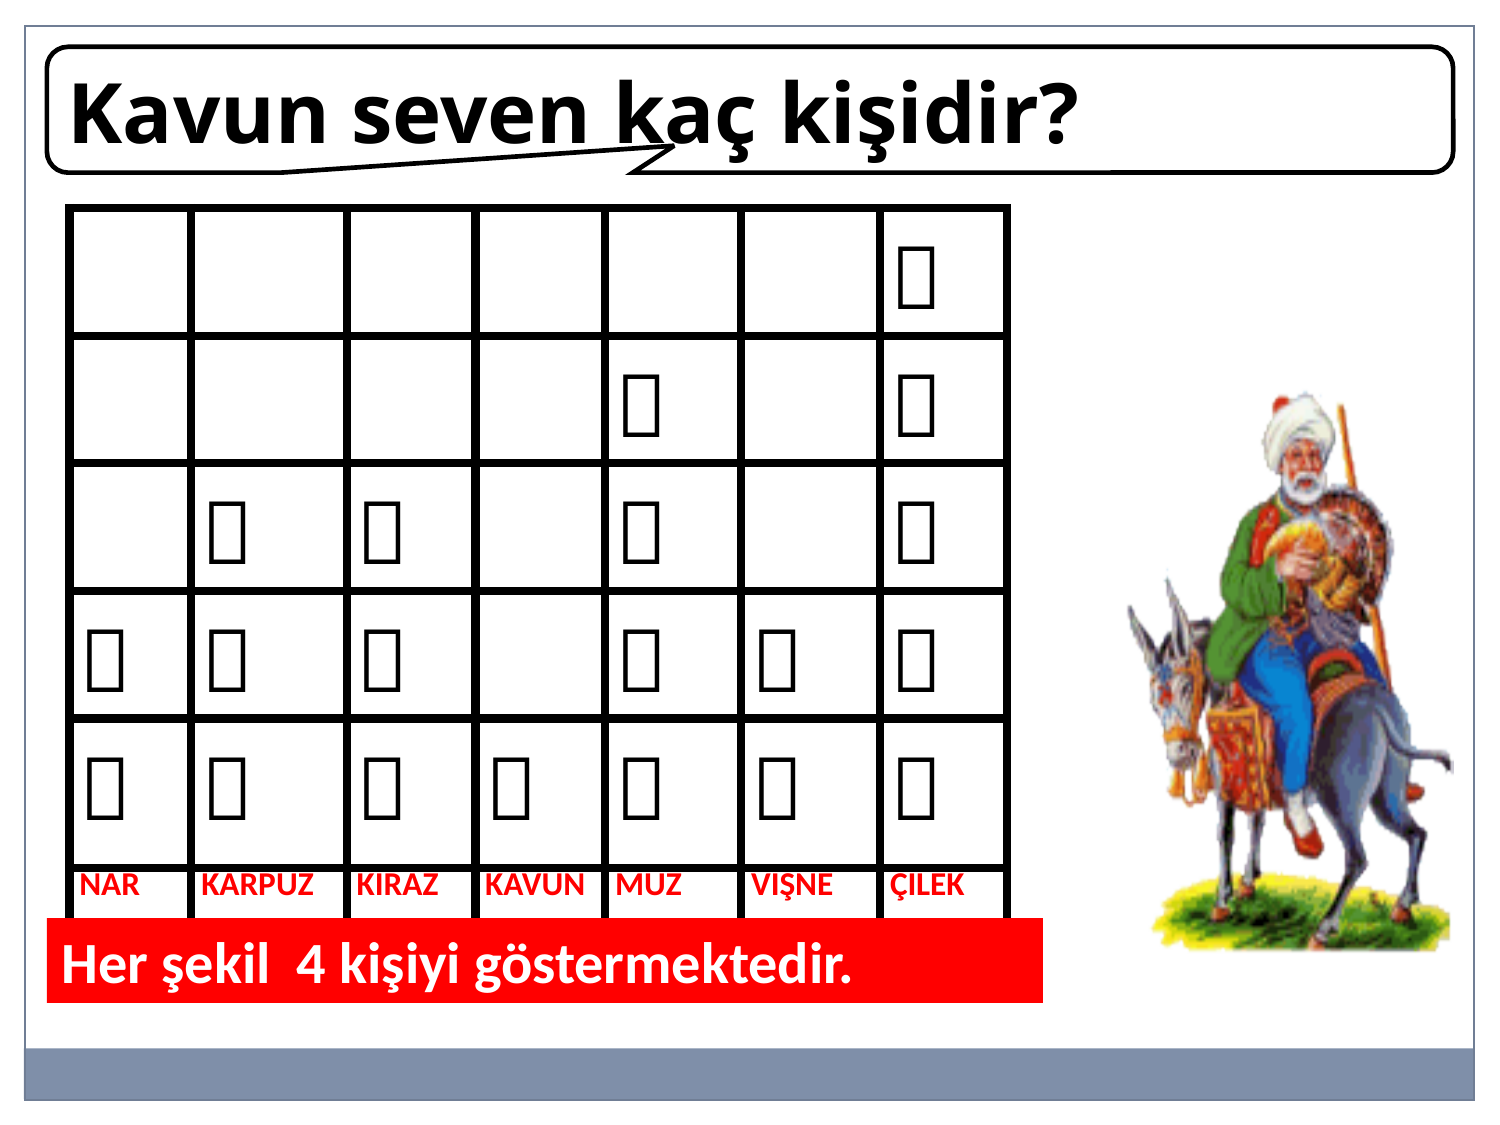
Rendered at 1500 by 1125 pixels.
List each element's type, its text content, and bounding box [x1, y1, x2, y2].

table_cell [480, 595, 601, 714]
table_cell  [609, 595, 737, 714]
table_cell  [884, 723, 1003, 864]
table_cell  [74, 723, 187, 864]
table_header [74, 212, 187, 332]
table_cell  [195, 723, 343, 864]
table_cell  [884, 595, 1003, 714]
table_cell NAR [74, 872, 187, 918]
table_cell  [351, 723, 471, 864]
table_cell KİRAZ [351, 872, 471, 918]
table_cell [745, 467, 876, 587]
text_box Kavun seven kaç kişidir? [46, 46, 1454, 173]
table_cell [480, 467, 601, 587]
table_cell MUZ [609, 872, 737, 918]
table_cell  [195, 467, 343, 587]
table_cell [195, 340, 343, 459]
table_cell  [609, 723, 737, 864]
table_header [609, 212, 737, 332]
table_cell [480, 340, 601, 459]
picture [1124, 351, 1454, 962]
table_cell  [351, 595, 471, 714]
table_cell KARPUZ [195, 872, 343, 918]
table_cell  [609, 467, 737, 587]
table_header  [884, 212, 1003, 332]
table_cell ÇİLEK [884, 872, 1003, 918]
table_header [351, 212, 471, 332]
table_cell  [480, 723, 601, 864]
table_cell  [609, 340, 737, 459]
table_cell [351, 340, 471, 459]
text_box Her şekil 4 kişiyi göstermektedir. [46, 918, 1043, 1003]
table_cell  [195, 595, 343, 714]
table_cell [745, 340, 876, 459]
table_cell VİŞNE [745, 872, 876, 918]
table_header [195, 212, 343, 332]
table_cell  [745, 595, 876, 714]
table_header [480, 212, 601, 332]
table_cell  [351, 467, 471, 587]
table_cell [74, 340, 187, 459]
table_cell  [745, 723, 876, 864]
table_cell  [884, 340, 1003, 459]
table_cell KAVUN [480, 872, 601, 918]
table_cell  [74, 595, 187, 714]
table_cell [74, 467, 187, 587]
table_header [745, 212, 876, 332]
table_cell  [884, 467, 1003, 587]
